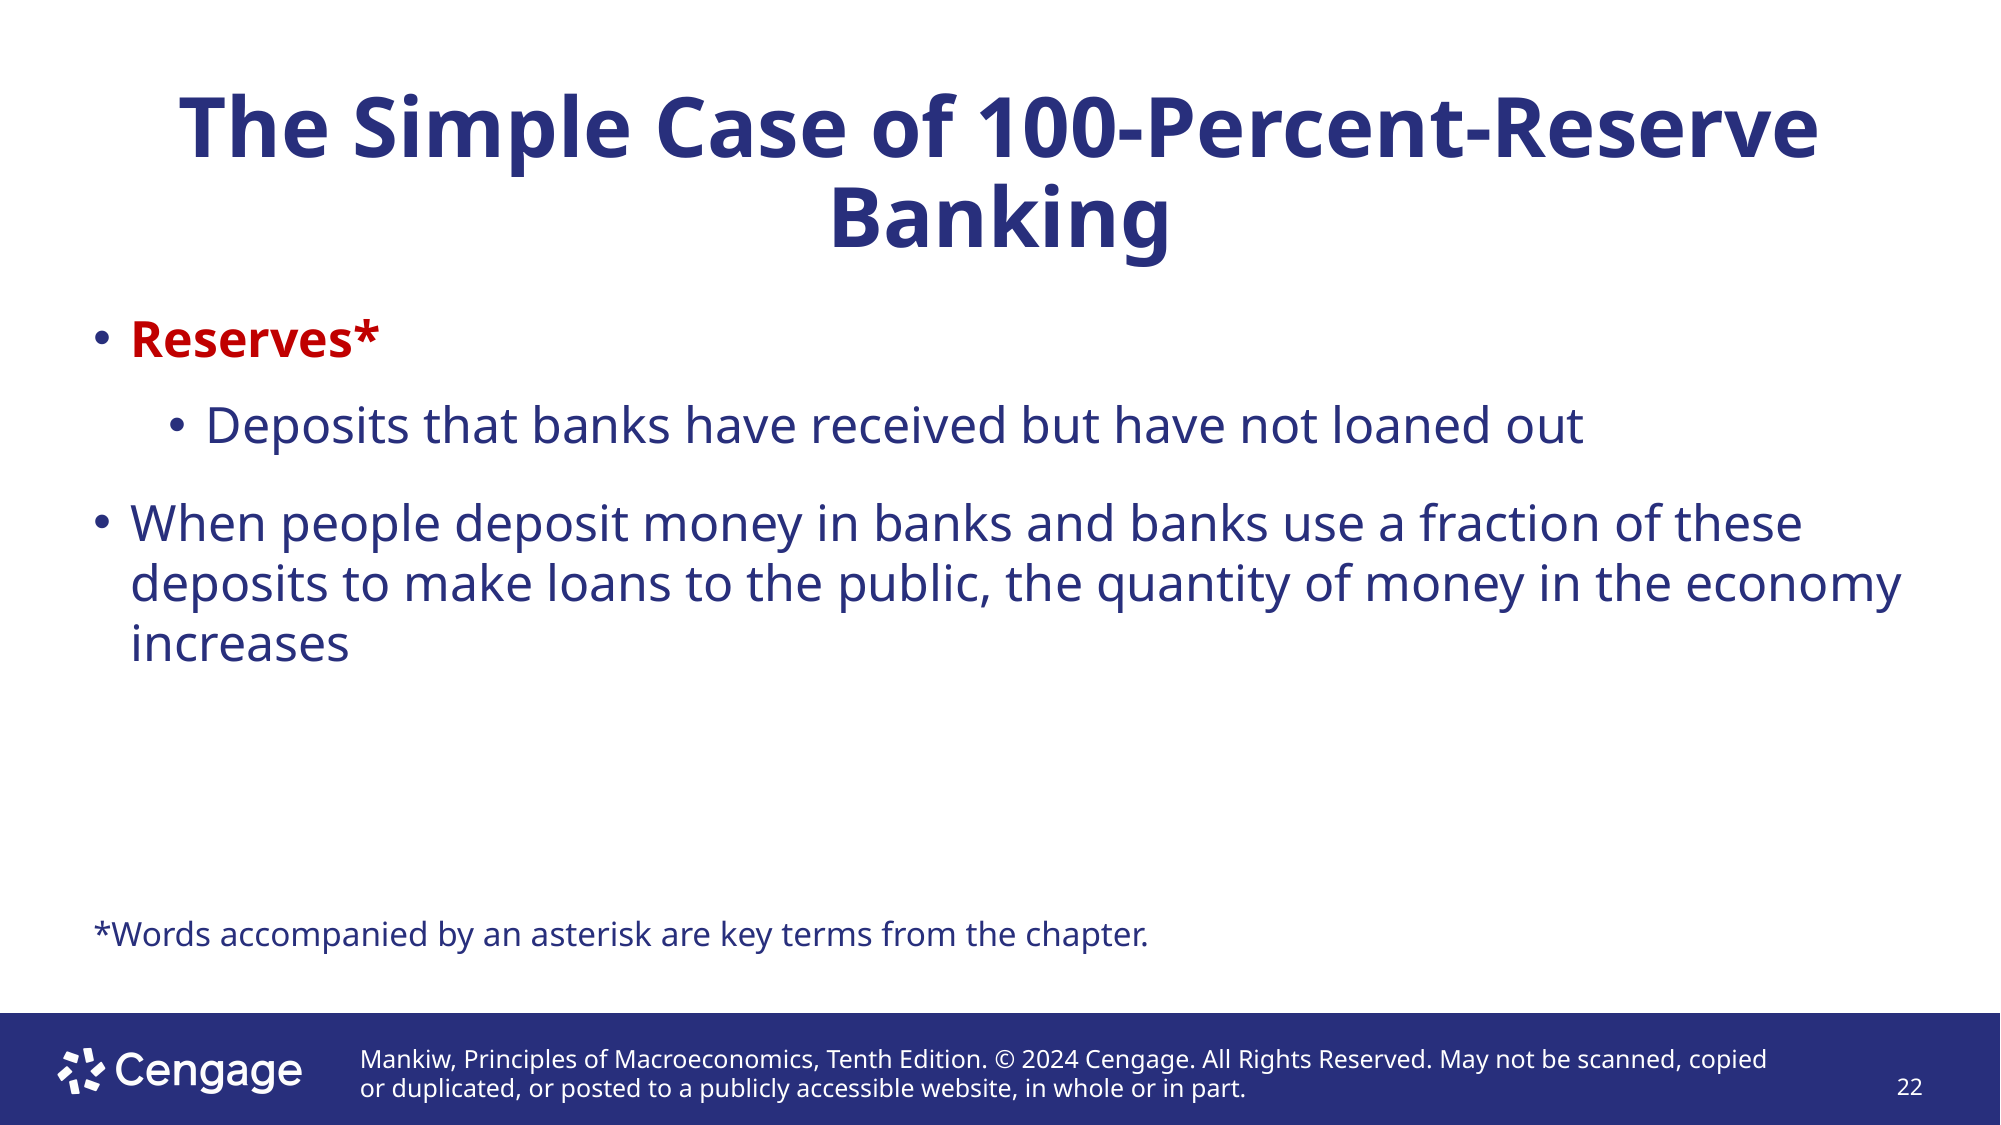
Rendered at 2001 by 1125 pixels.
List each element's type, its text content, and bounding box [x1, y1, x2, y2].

title The Simple Case of 100‑Percent‑Reserve Banking [78, 77, 1923, 278]
list Reserves* Deposits that banks have received but have not loaned out When people deposit money in banks and banks use a fraction of these deposits to make loans to the public, the quantity of money in the economy increases *Words accompanied by an asterisk are key terms from the chapter. [78, 299, 1923, 1014]
picture [30, 1020, 329, 1122]
